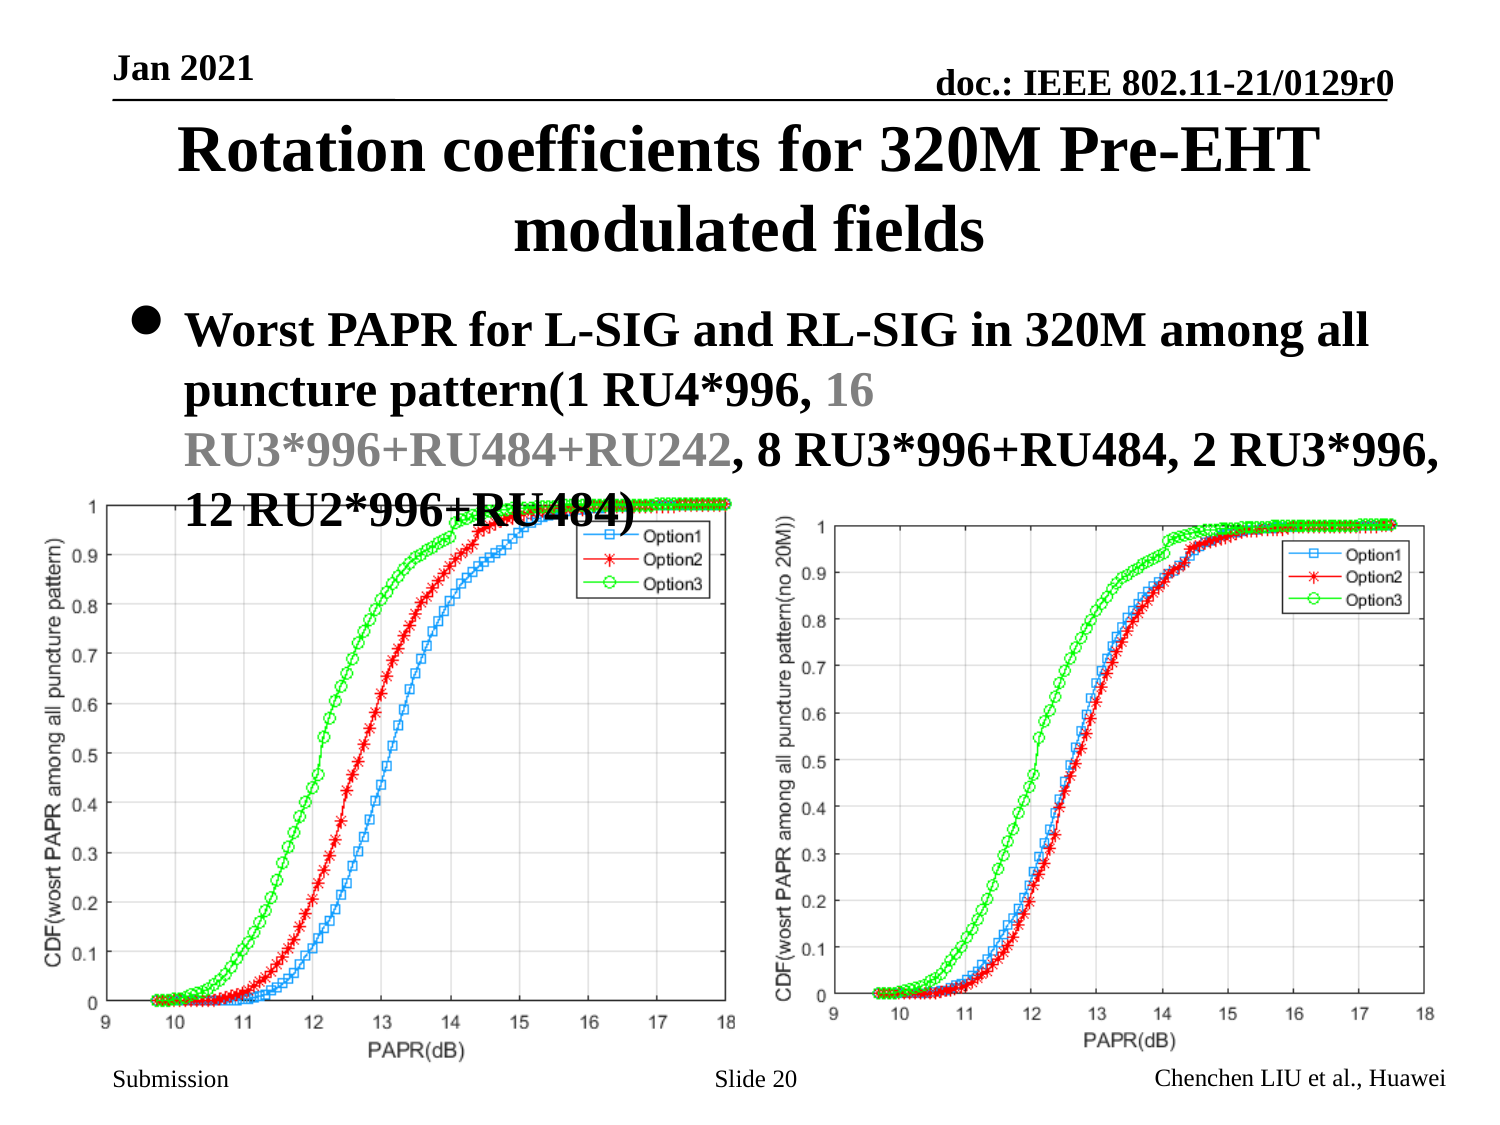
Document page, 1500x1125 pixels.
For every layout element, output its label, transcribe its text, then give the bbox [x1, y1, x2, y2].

slide_number Slide 20 [712, 1076, 800, 1123]
title Rotation coefficients for 320M Pre-EHT modulated fields [112, 136, 1388, 289]
list Worst PAPR for L-SIG and RL-SIG in 320M among all puncture pattern(1 RU4*996, 16 RU3*996+RU484+RU242, 8 RU3*996+RU484, 2 RU3*996, 12 RU2*996+RU484) [112, 289, 1459, 481]
picture [1, 460, 1497, 1068]
